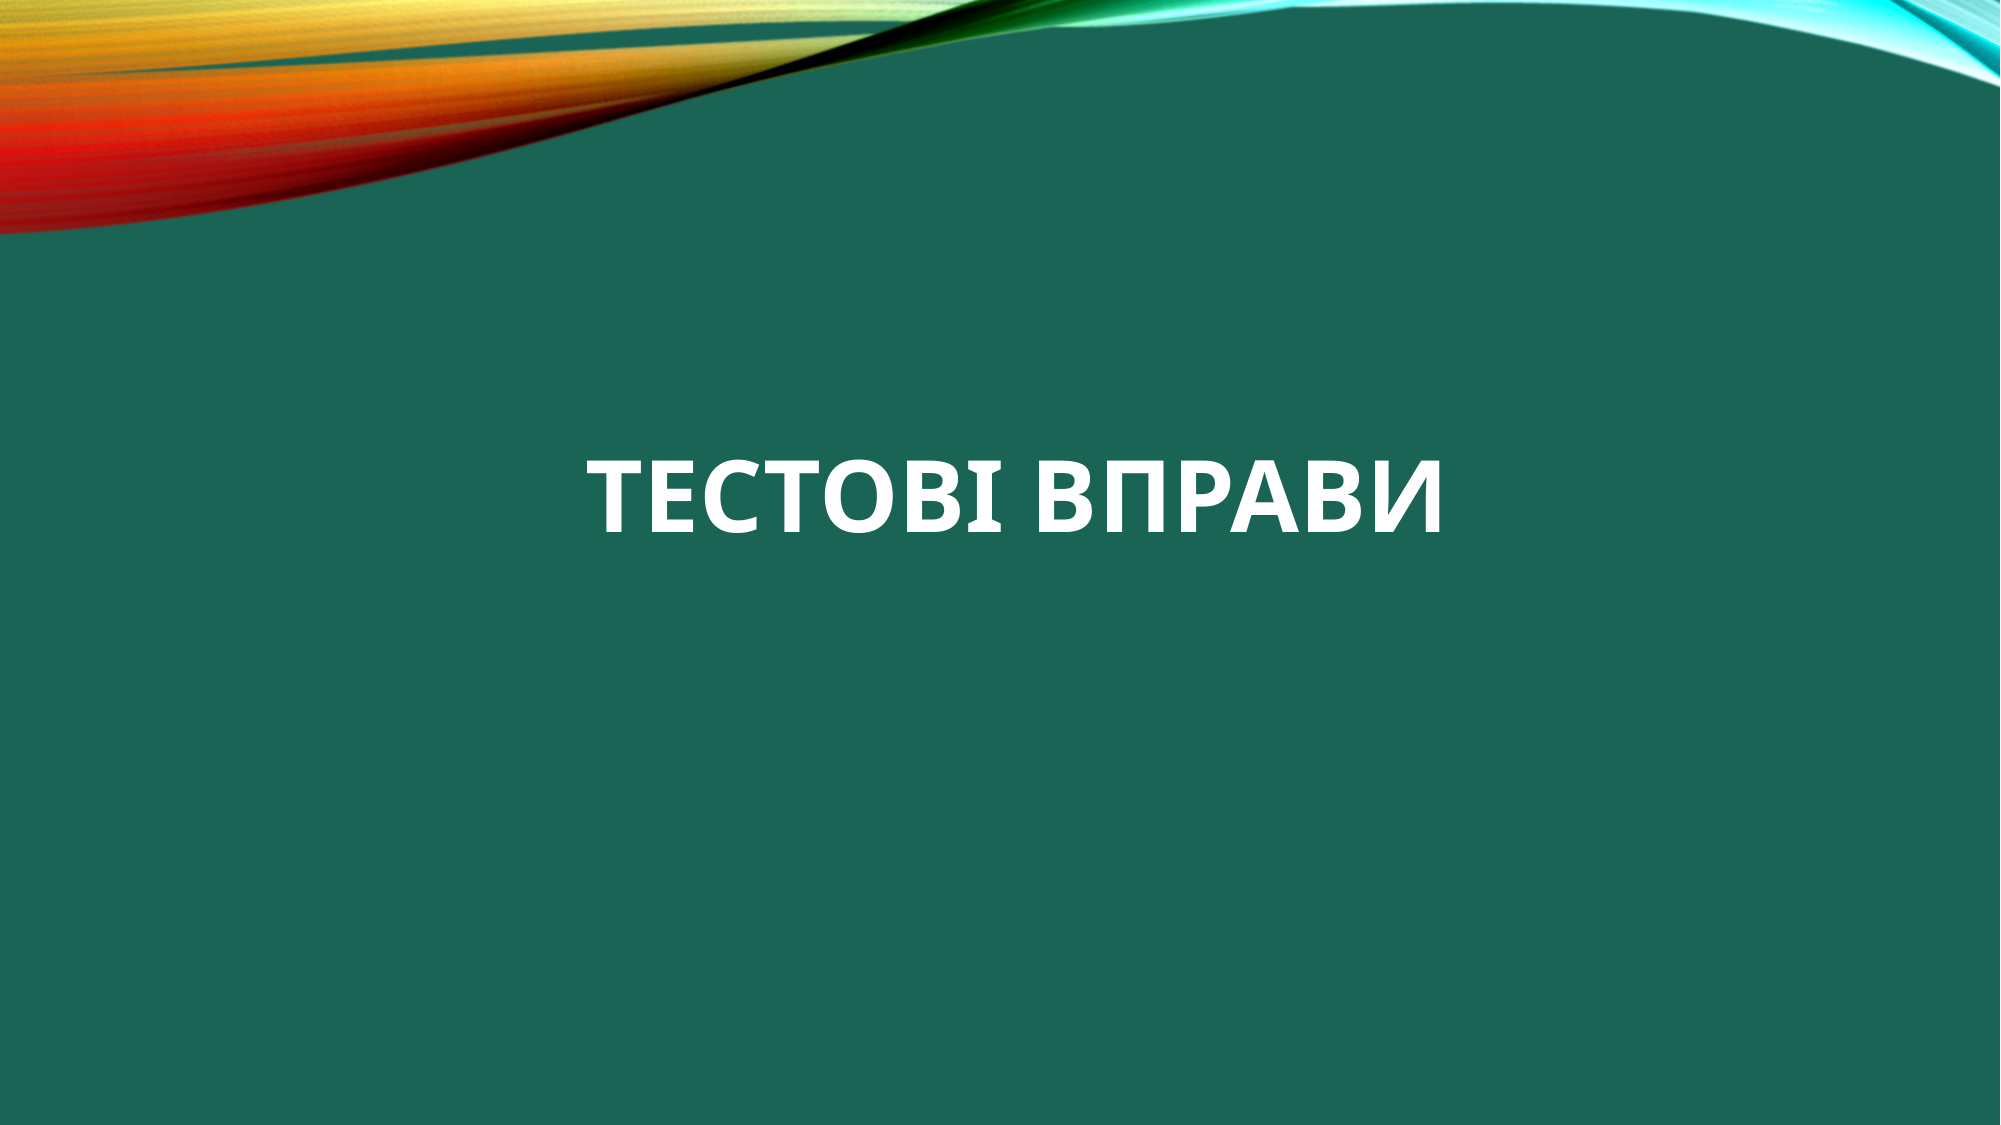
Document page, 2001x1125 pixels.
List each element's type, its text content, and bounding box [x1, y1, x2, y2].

title Тестові вправи [147, 125, 1888, 875]
picture [0, 0, 2000, 237]
